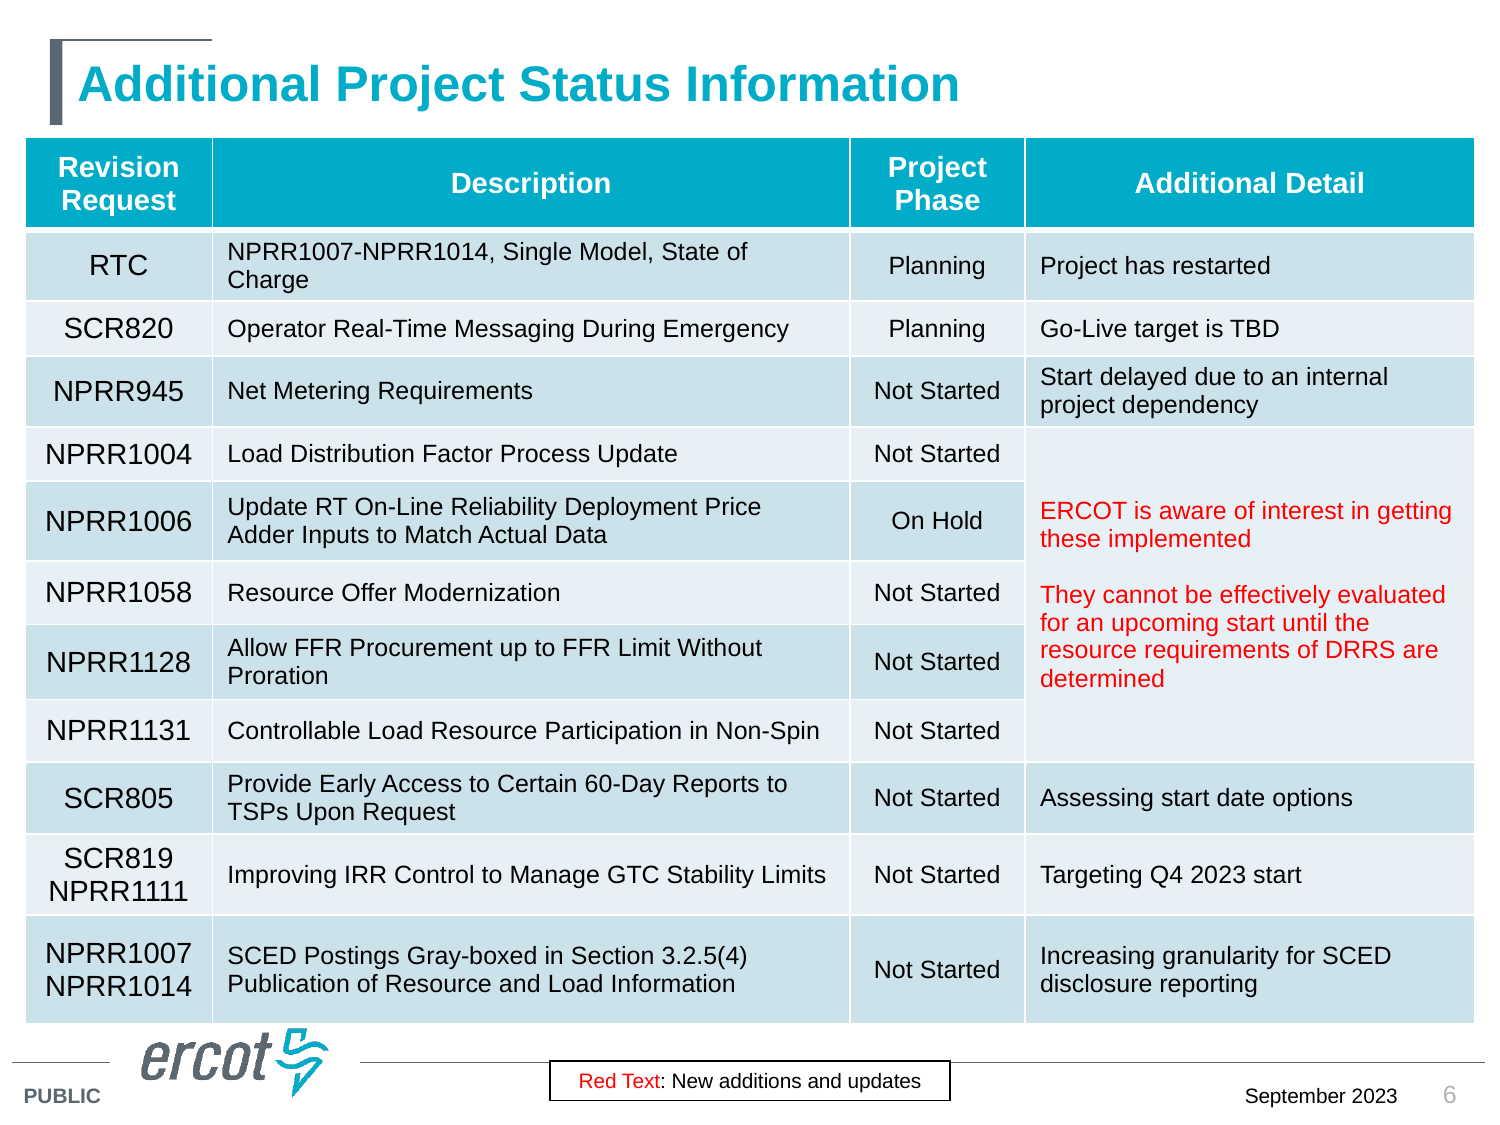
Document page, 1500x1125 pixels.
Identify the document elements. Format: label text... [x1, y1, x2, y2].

table_cell SCR820 [26, 302, 212, 355]
table_cell Go-Live target is TBD [1026, 302, 1474, 355]
table_cell Net Metering Requirements [213, 357, 849, 426]
table_cell SCED Postings Gray-boxed in Section 3.2.5(4) Publication of Resource and Load Information [213, 916, 849, 1023]
table_cell Assessing start date options [1026, 763, 1474, 833]
table_cell Planning [851, 233, 1024, 300]
table_cell Start delayed due to an internal project dependency [1026, 357, 1474, 426]
table_cell RTC [26, 233, 212, 300]
table_cell Project has restarted [1026, 233, 1474, 300]
table_cell Allow FFR Procurement up to FFR Limit Without Proration [213, 625, 849, 699]
table_cell NPRR1058 [26, 562, 212, 624]
table_header Description [213, 138, 849, 227]
title Additional Project Status Information [62, 44, 1000, 130]
table_cell Not Started [851, 835, 1024, 914]
table_cell Operator Real-Time Messaging During Emergency [213, 302, 849, 355]
table_cell Not Started [851, 625, 1024, 699]
table_cell Targeting Q4 2023 start [1026, 835, 1474, 914]
table_cell Improving IRR Control to Manage GTC Stability Limits [213, 835, 849, 914]
table_cell SCR819 NPRR1111 [26, 835, 212, 914]
table_cell NPRR945 [26, 357, 212, 426]
table_cell SCR805 [26, 763, 212, 833]
table_cell Planning [851, 302, 1024, 355]
table_cell Not Started [851, 357, 1024, 426]
table_cell Controllable Load Resource Participation in Non-Spin [213, 700, 849, 761]
slide_number 6 [1412, 1076, 1488, 1112]
table_cell NPRR1007-NPRR1014, Single Model, State of Charge [213, 233, 849, 300]
table_cell On Hold [851, 482, 1024, 560]
table_header Additional Detail [1026, 138, 1474, 227]
table_cell NPRR1006 [26, 482, 212, 560]
table_cell NPRR1007 NPRR1014 [26, 916, 212, 1023]
table_cell Resource Offer Modernization [213, 562, 849, 624]
table_cell Not Started [851, 428, 1024, 480]
table_cell Load Distribution Factor Process Update [213, 428, 849, 480]
text_box Red Text: New additions and updates [549, 1060, 950, 1101]
table_cell Not Started [851, 763, 1024, 833]
table_cell Not Started [851, 916, 1024, 1023]
table_cell Provide Early Access to Certain 60-Day Reports to TSPs Upon Request [213, 763, 849, 833]
table_header Revision Request [26, 138, 212, 227]
table_cell NPRR1004 [26, 428, 212, 480]
table_cell NPRR1128 [26, 625, 212, 699]
table_cell Increasing granularity for SCED disclosure reporting [1026, 916, 1474, 1023]
table_cell Update RT On-Line Reliability Deployment Price Adder Inputs to Match Actual Data [213, 482, 849, 560]
table_cell Not Started [851, 562, 1024, 624]
table_cell NPRR1131 [26, 700, 212, 761]
picture [137, 1025, 332, 1100]
table_cell ERCOT is aware of interest in getting these implemented They cannot be effectively evaluated for an upcoming start until the resource requirements of DRRS are determined [1026, 428, 1474, 761]
table_cell Not Started [851, 700, 1024, 761]
table_header Project Phase [851, 138, 1024, 227]
